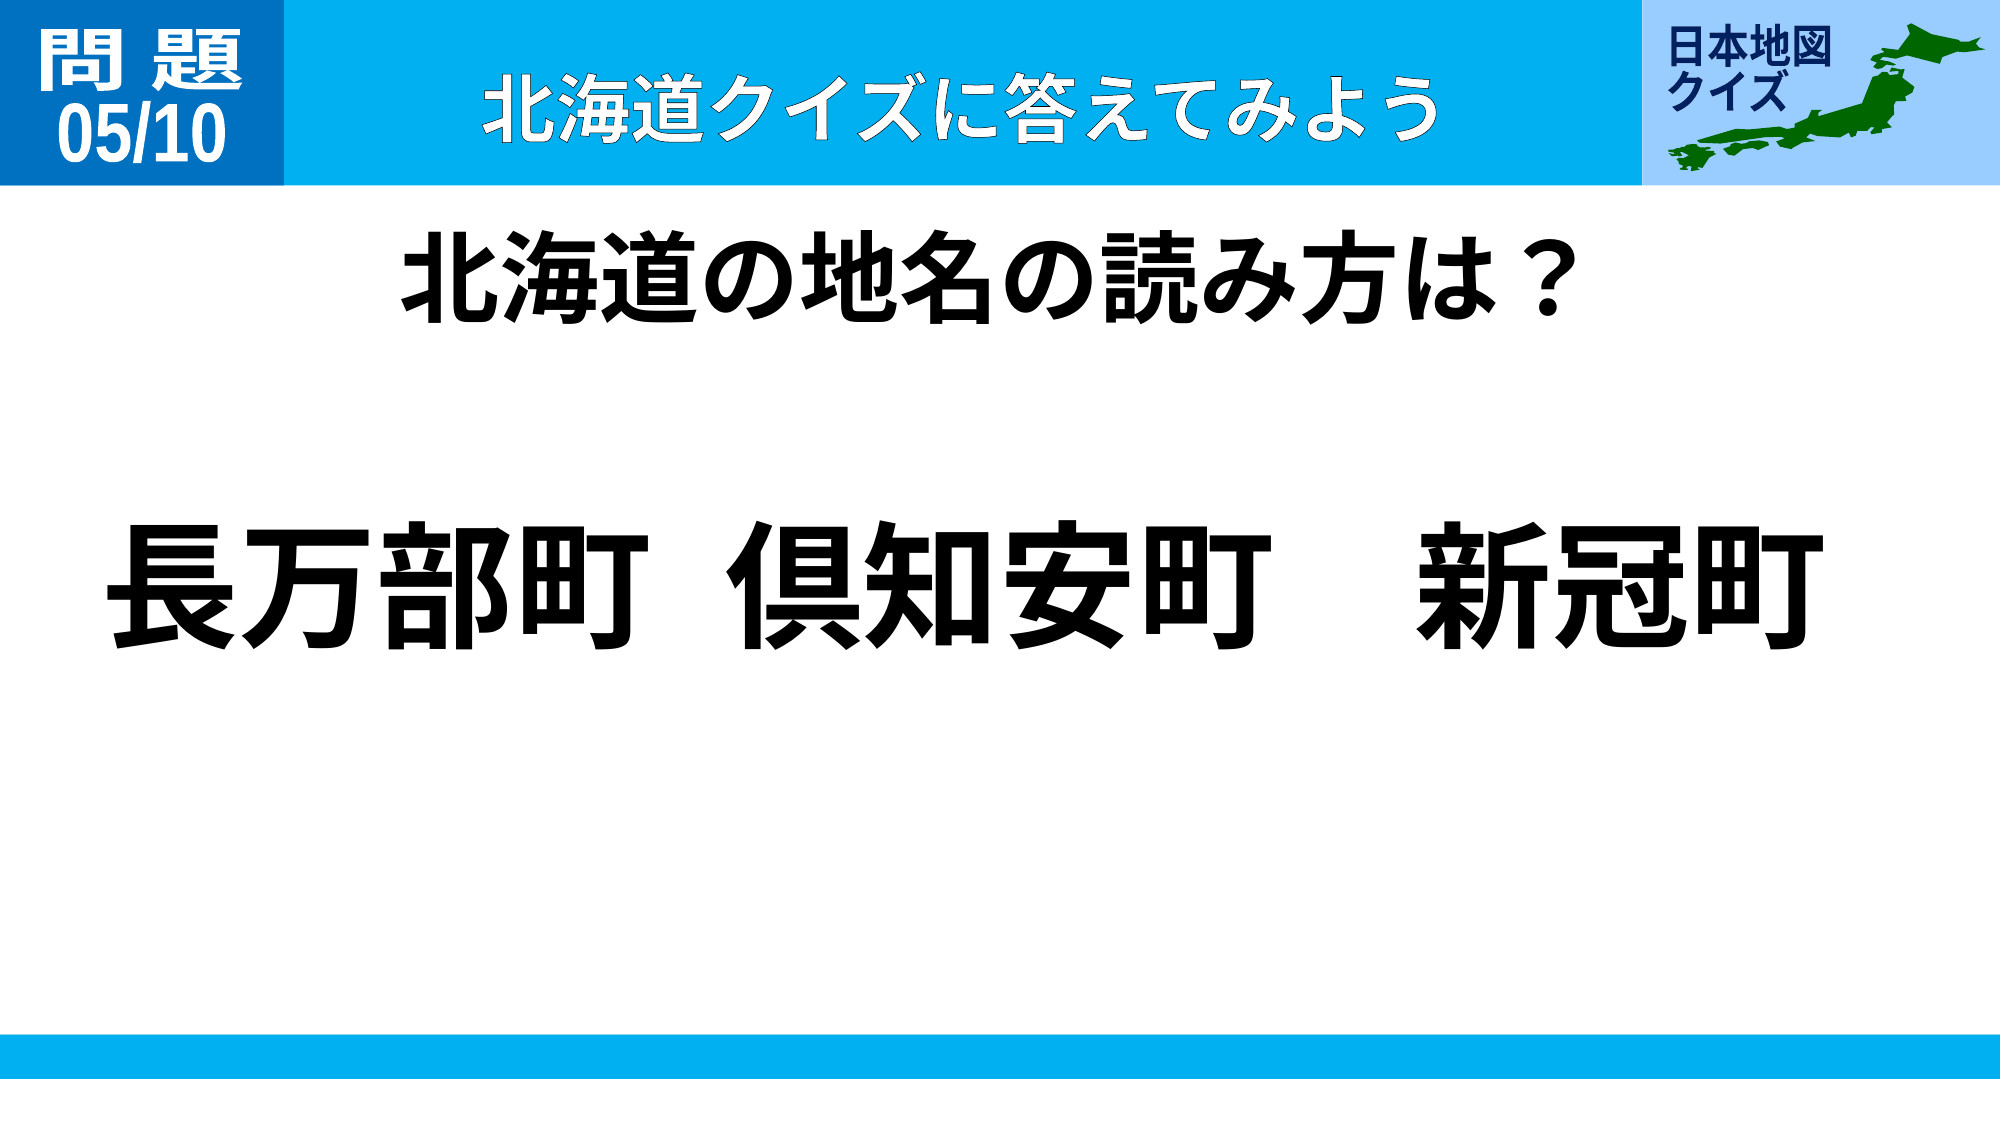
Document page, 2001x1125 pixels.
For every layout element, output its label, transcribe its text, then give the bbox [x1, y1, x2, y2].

text_box 新冠町 [1399, 492, 1843, 673]
text_box 北海道の地名の読み方は？ [385, 208, 1615, 343]
text_box 長万部町 [87, 492, 667, 673]
text_box [0, 1034, 2000, 1079]
text_box 倶知安町 [710, 492, 1290, 673]
